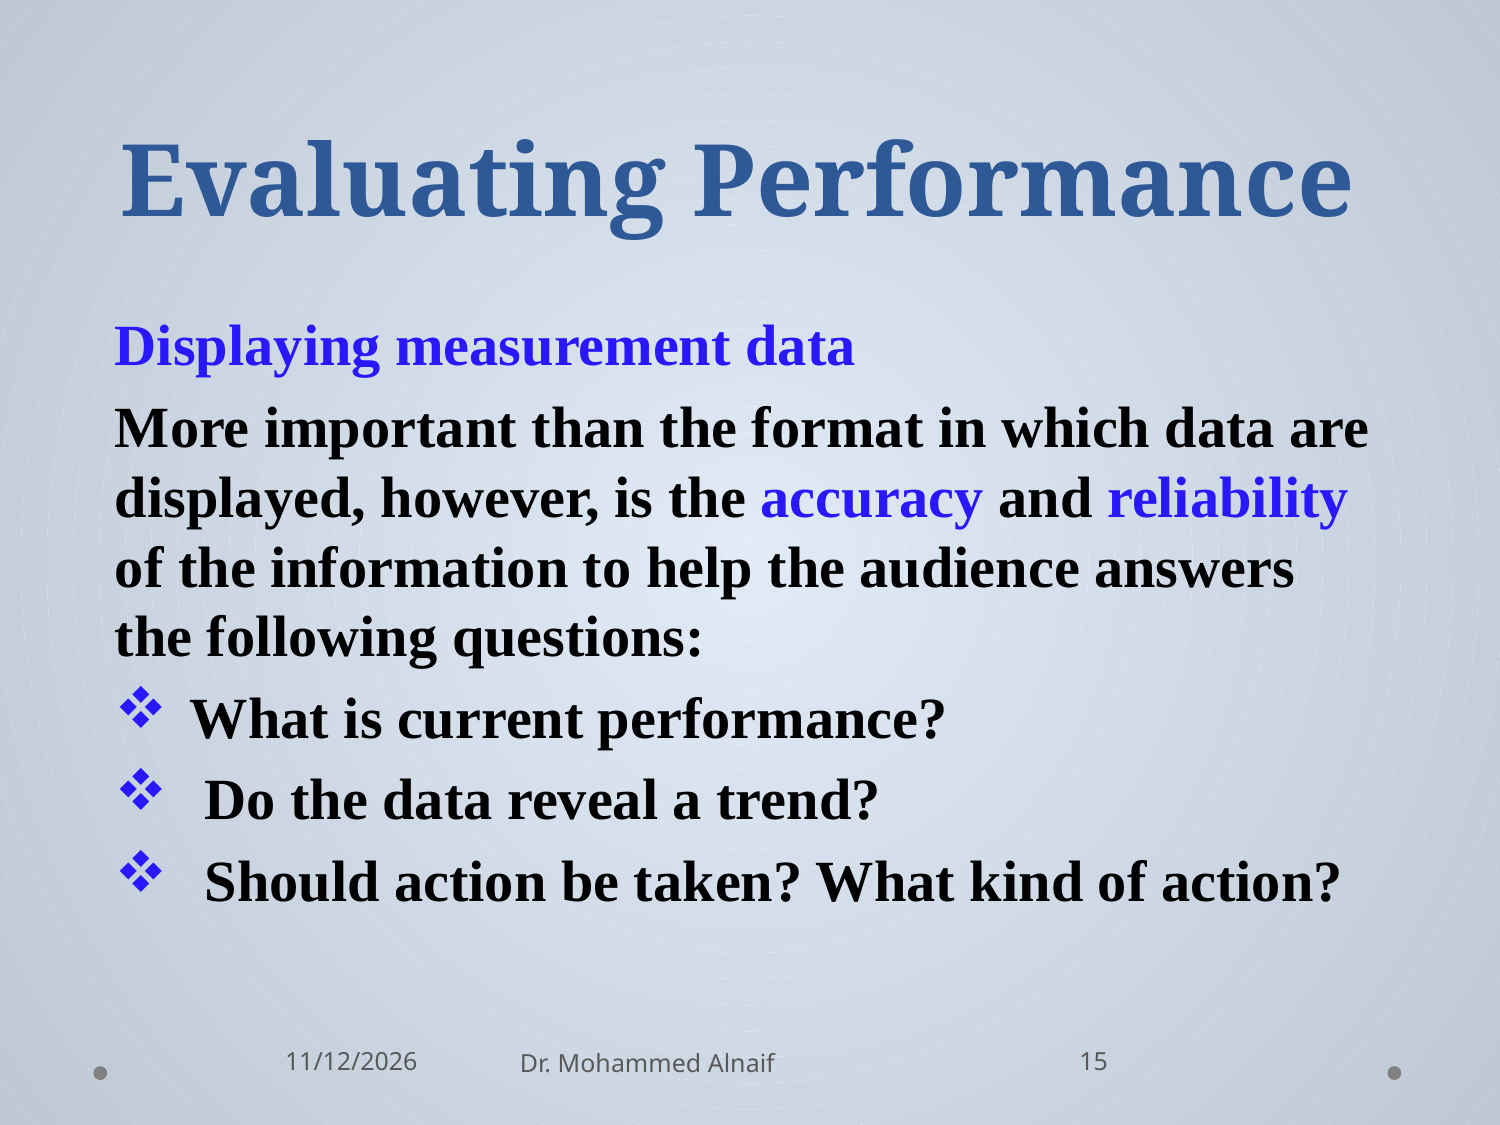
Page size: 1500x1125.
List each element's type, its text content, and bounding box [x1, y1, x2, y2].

subtitle Displaying measurement data More important than the format in which data are displayed, however, is the accuracy and reliability of the information to help the audience answers the following questions: What is current performance? Do the data reveal a trend? Should action be taken? What kind of action? [99, 299, 1400, 951]
footer Dr. Mohammed Alnaif [512, 1025, 988, 1100]
title Evaluating Performance [100, 78, 1376, 244]
slide_number 15 [1074, 1025, 1425, 1100]
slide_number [75, 1025, 425, 1100]
